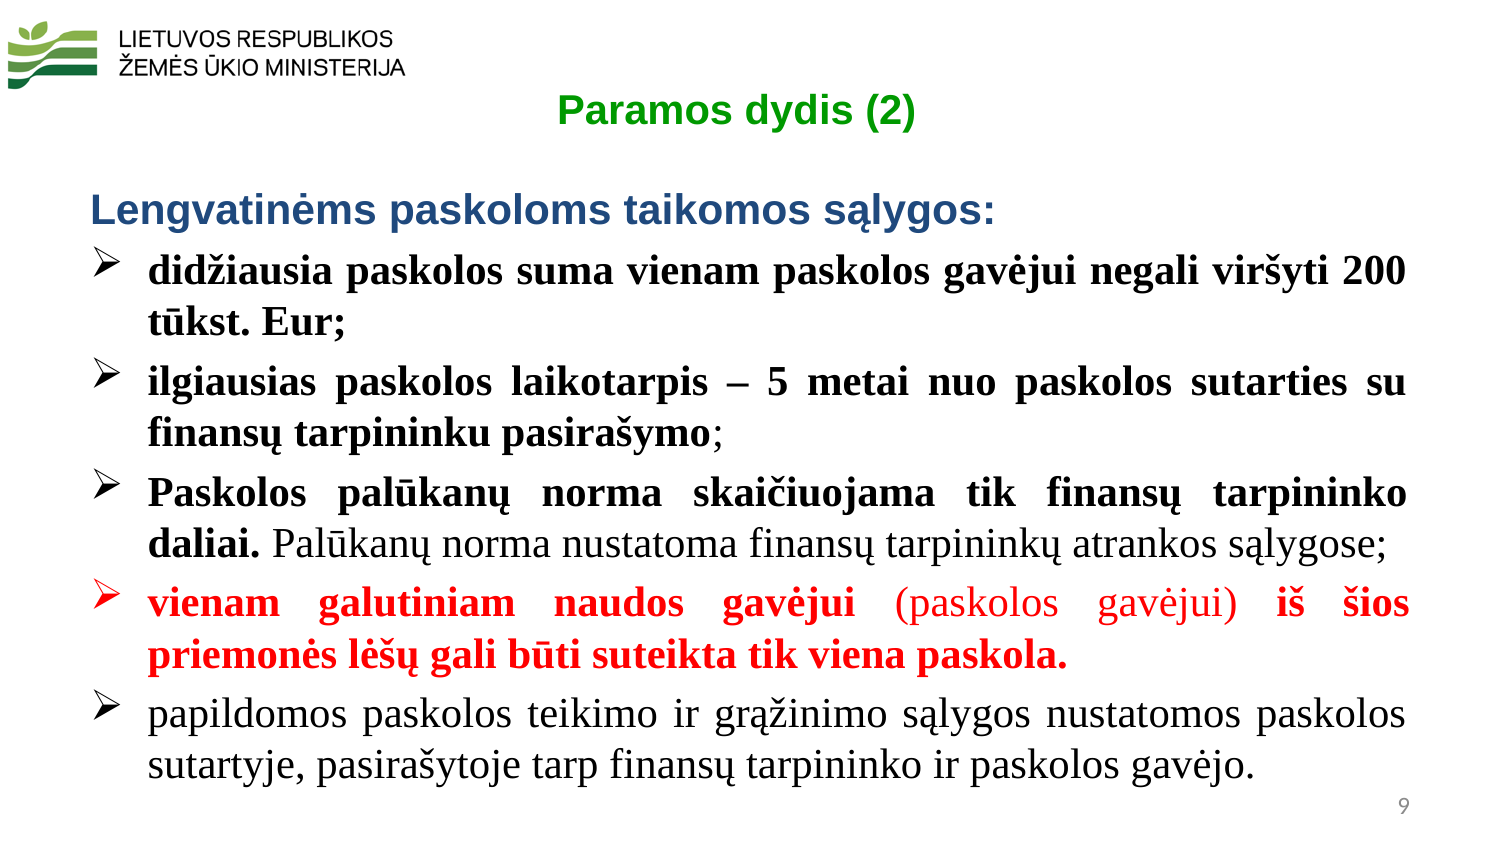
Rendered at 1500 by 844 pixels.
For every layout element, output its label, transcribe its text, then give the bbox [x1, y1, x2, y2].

title Paramos dydis (2) [61, 59, 1412, 156]
list Lengvatinėms paskoloms taikomos sąlygos: didžiausia paskolos suma vienam paskolos gavėjui negali viršyti 200 tūkst. Eur; ilgiausias paskolos laikotarpis – 5 metai nuo paskolos sutarties su finansų tarpininku pasirašymo; Paskolos palūkanų norma skaičiuojama tik finansų tarpininko daliai. Palūkanų norma nustatoma finansų tarpininkų atrankos sąlygose; vienam galutiniam naudos gavėjui (paskolos gavėjui) iš šios priemonės lėšų gali būti suteikta tik viena paskola. papildomos paskolos teikimo ir grąžinimo sąlygos nustatomos paskolos sutartyje, pasirašytoje tarp finansų tarpininko ir paskolos gavėjo. [75, 174, 1425, 811]
picture [0, 1, 420, 98]
slide_number 9 [1074, 782, 1425, 827]
